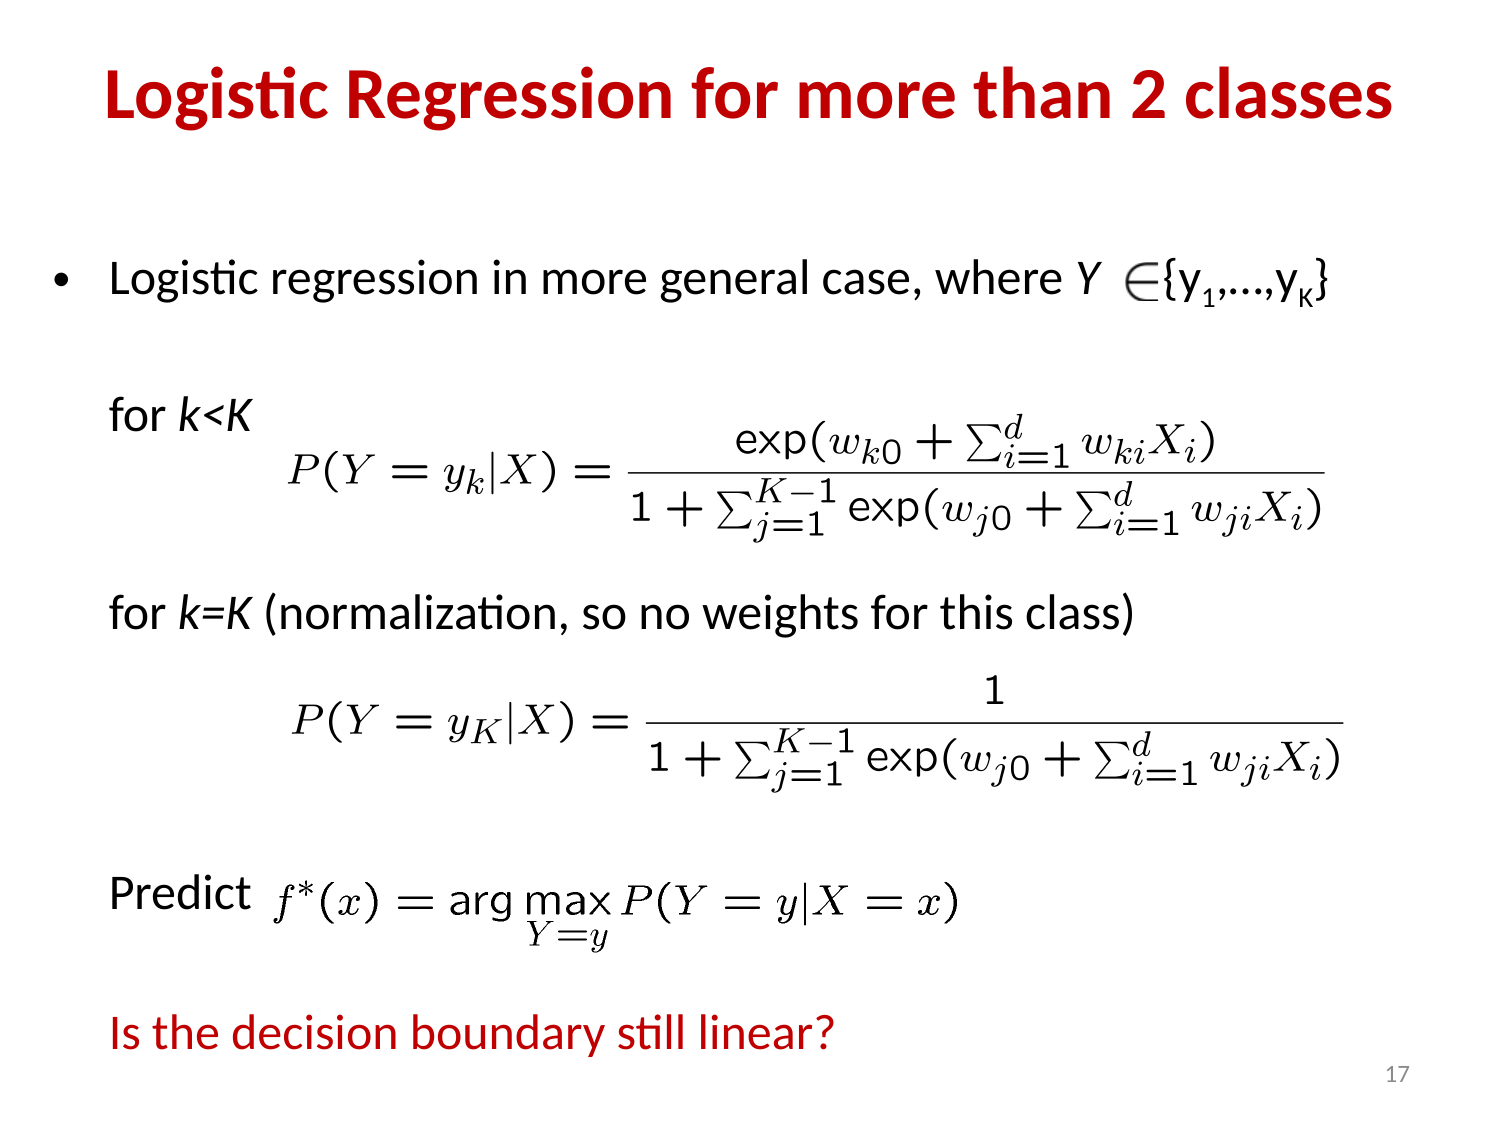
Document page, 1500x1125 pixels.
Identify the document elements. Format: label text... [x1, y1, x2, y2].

text_box Logistic regression in more general case, where Y {y1,…,yK} for k<K for k=K (normalization, so no weights for this class) Predict Is the decision boundary still linear? [37, 237, 1463, 1125]
title Logistic Regression for more than 2 classes [75, 37, 1425, 225]
picture [270, 878, 959, 954]
picture [1124, 262, 1159, 302]
picture [287, 412, 1326, 543]
picture [291, 674, 1345, 795]
